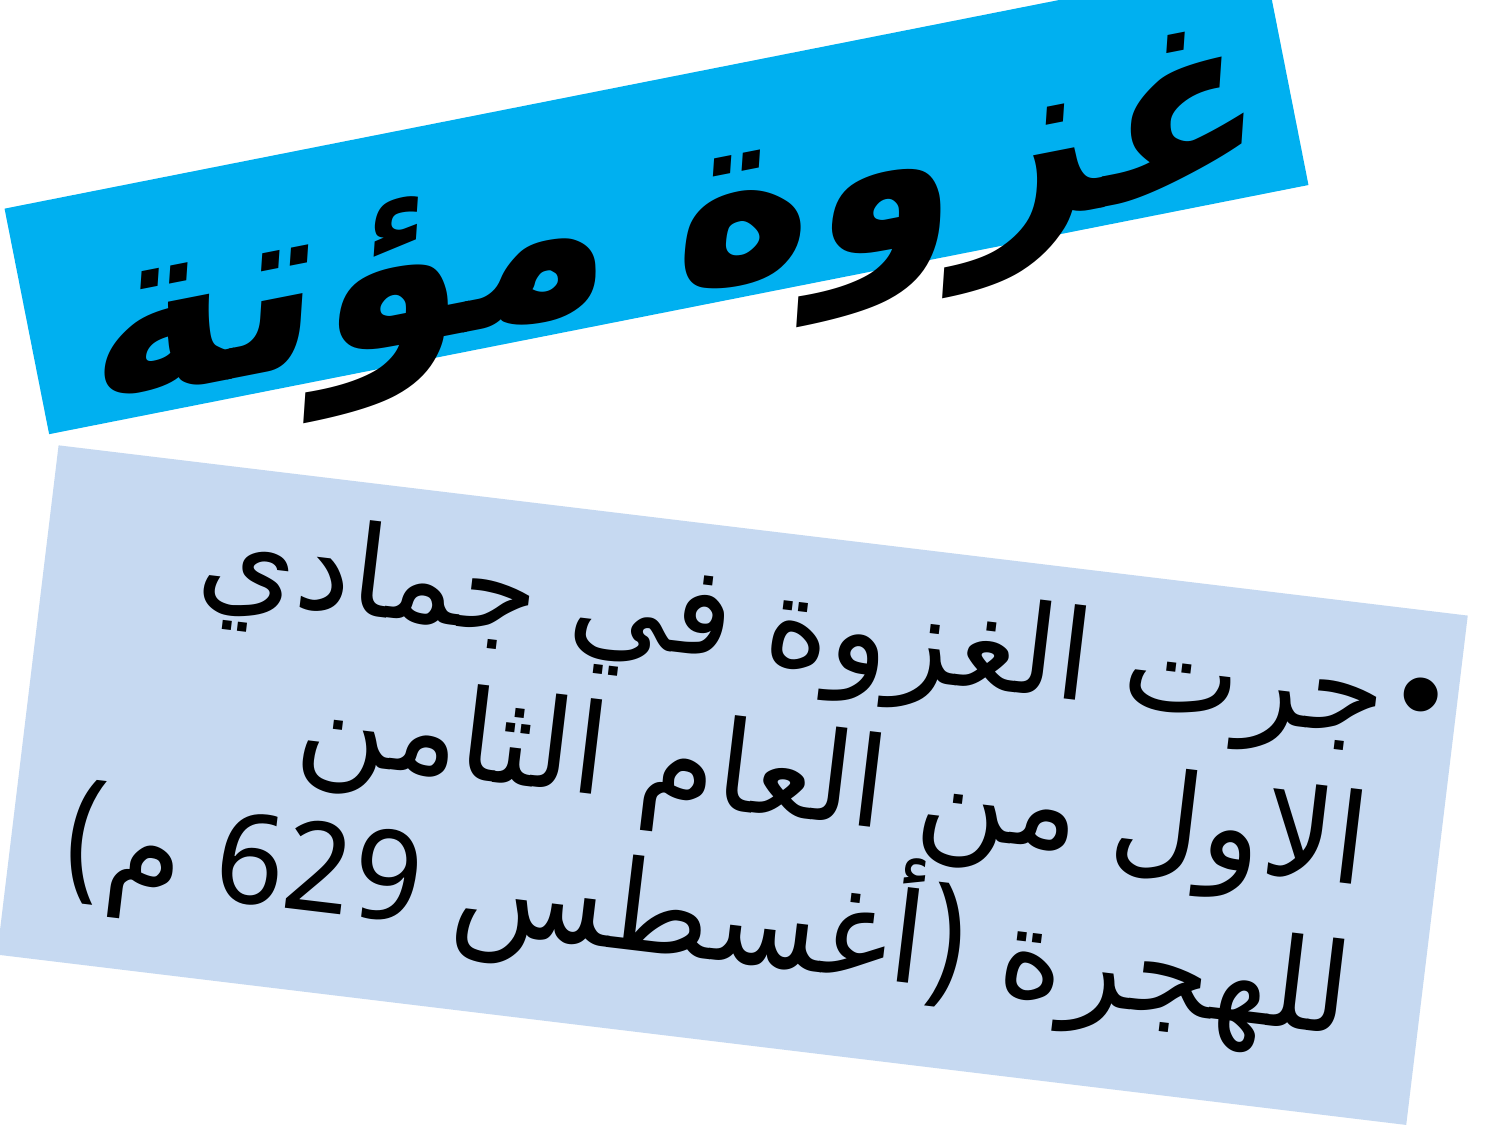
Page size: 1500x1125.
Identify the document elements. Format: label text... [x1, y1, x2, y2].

title غزوة مؤتة [4, 0, 1309, 435]
list جرت الغزوة في جمادي الاول من العام الثامن للهجرة (أغسطس 629 م) [0, 445, 1468, 1125]
